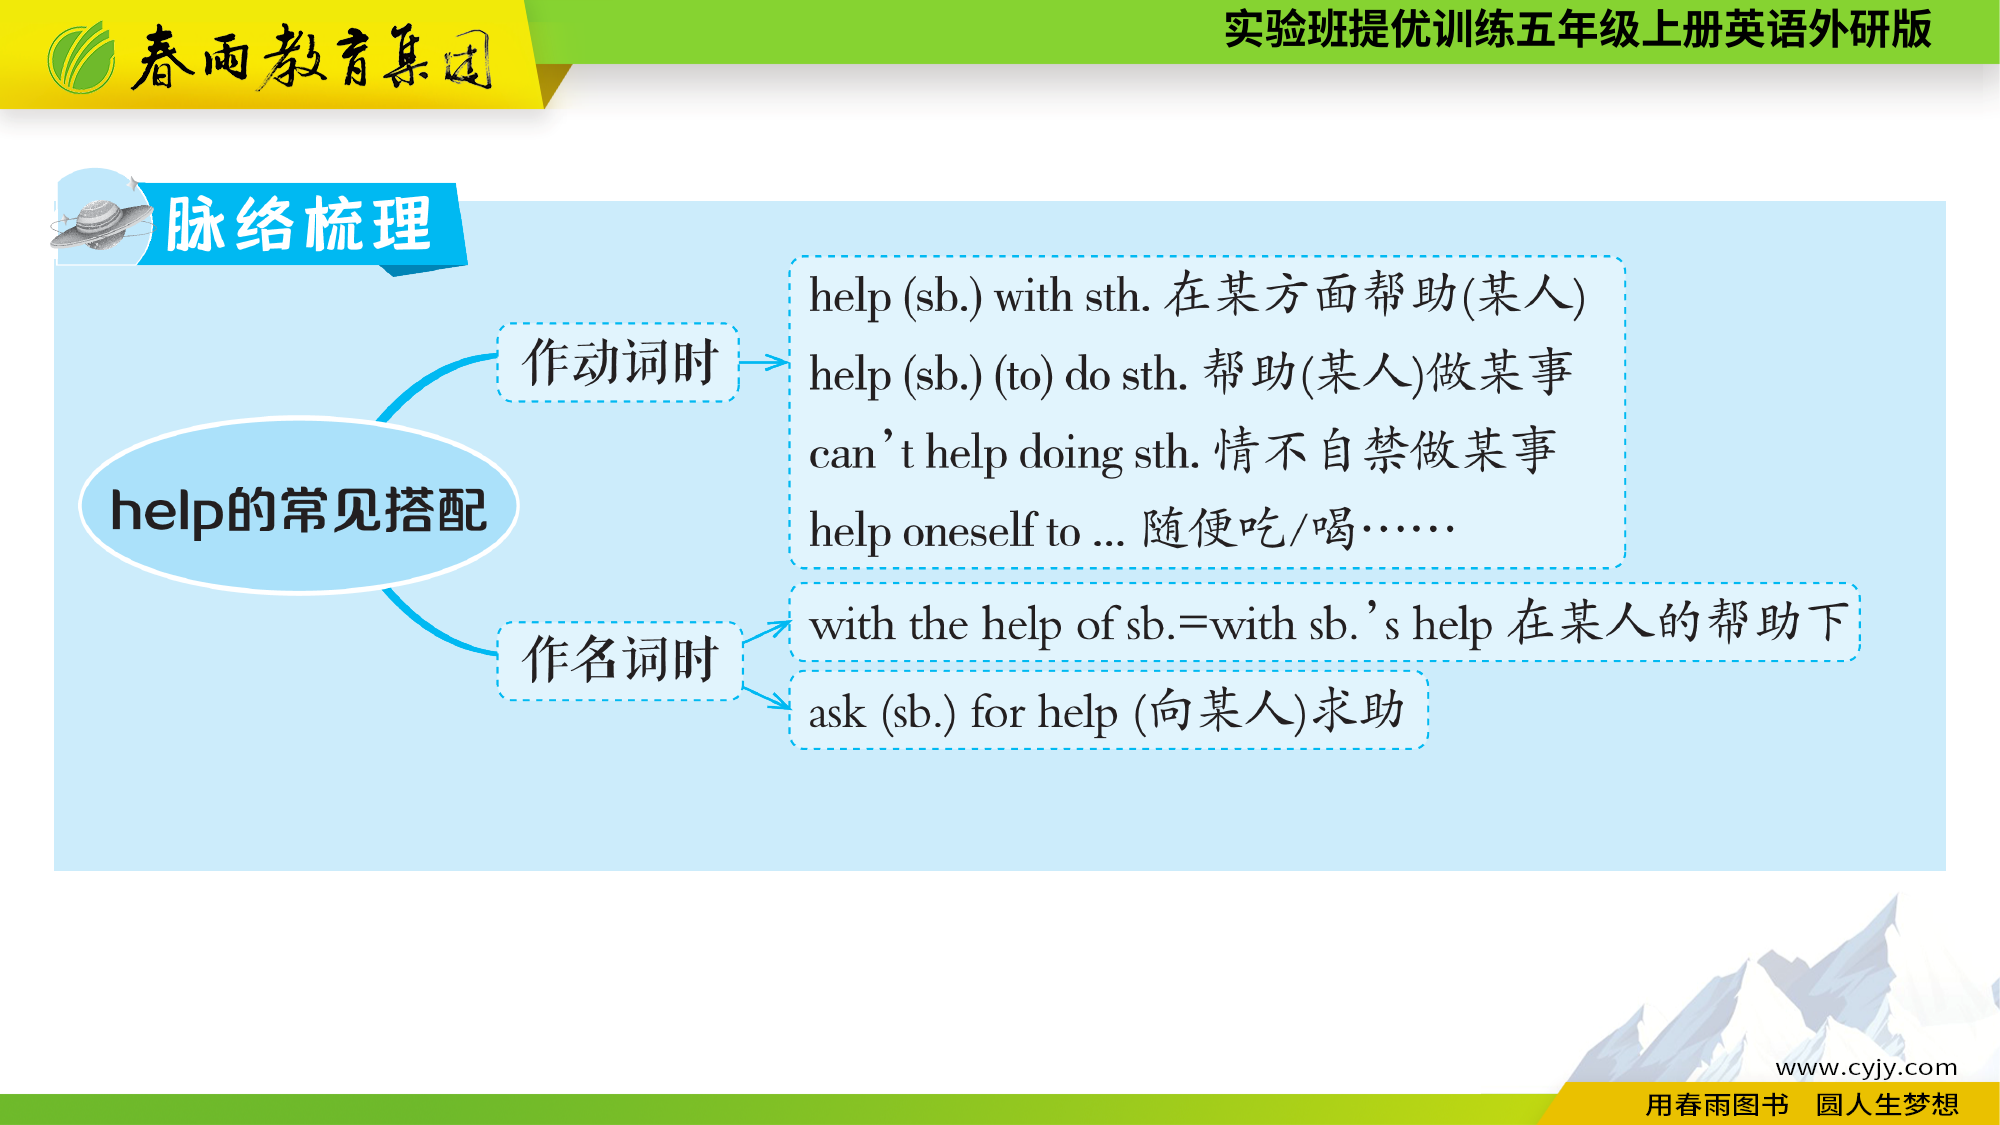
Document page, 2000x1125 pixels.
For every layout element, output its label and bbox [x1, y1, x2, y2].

list [59, 163, 1944, 202]
text_box [55, 202, 1945, 870]
picture [0, 0, 2000, 1125]
